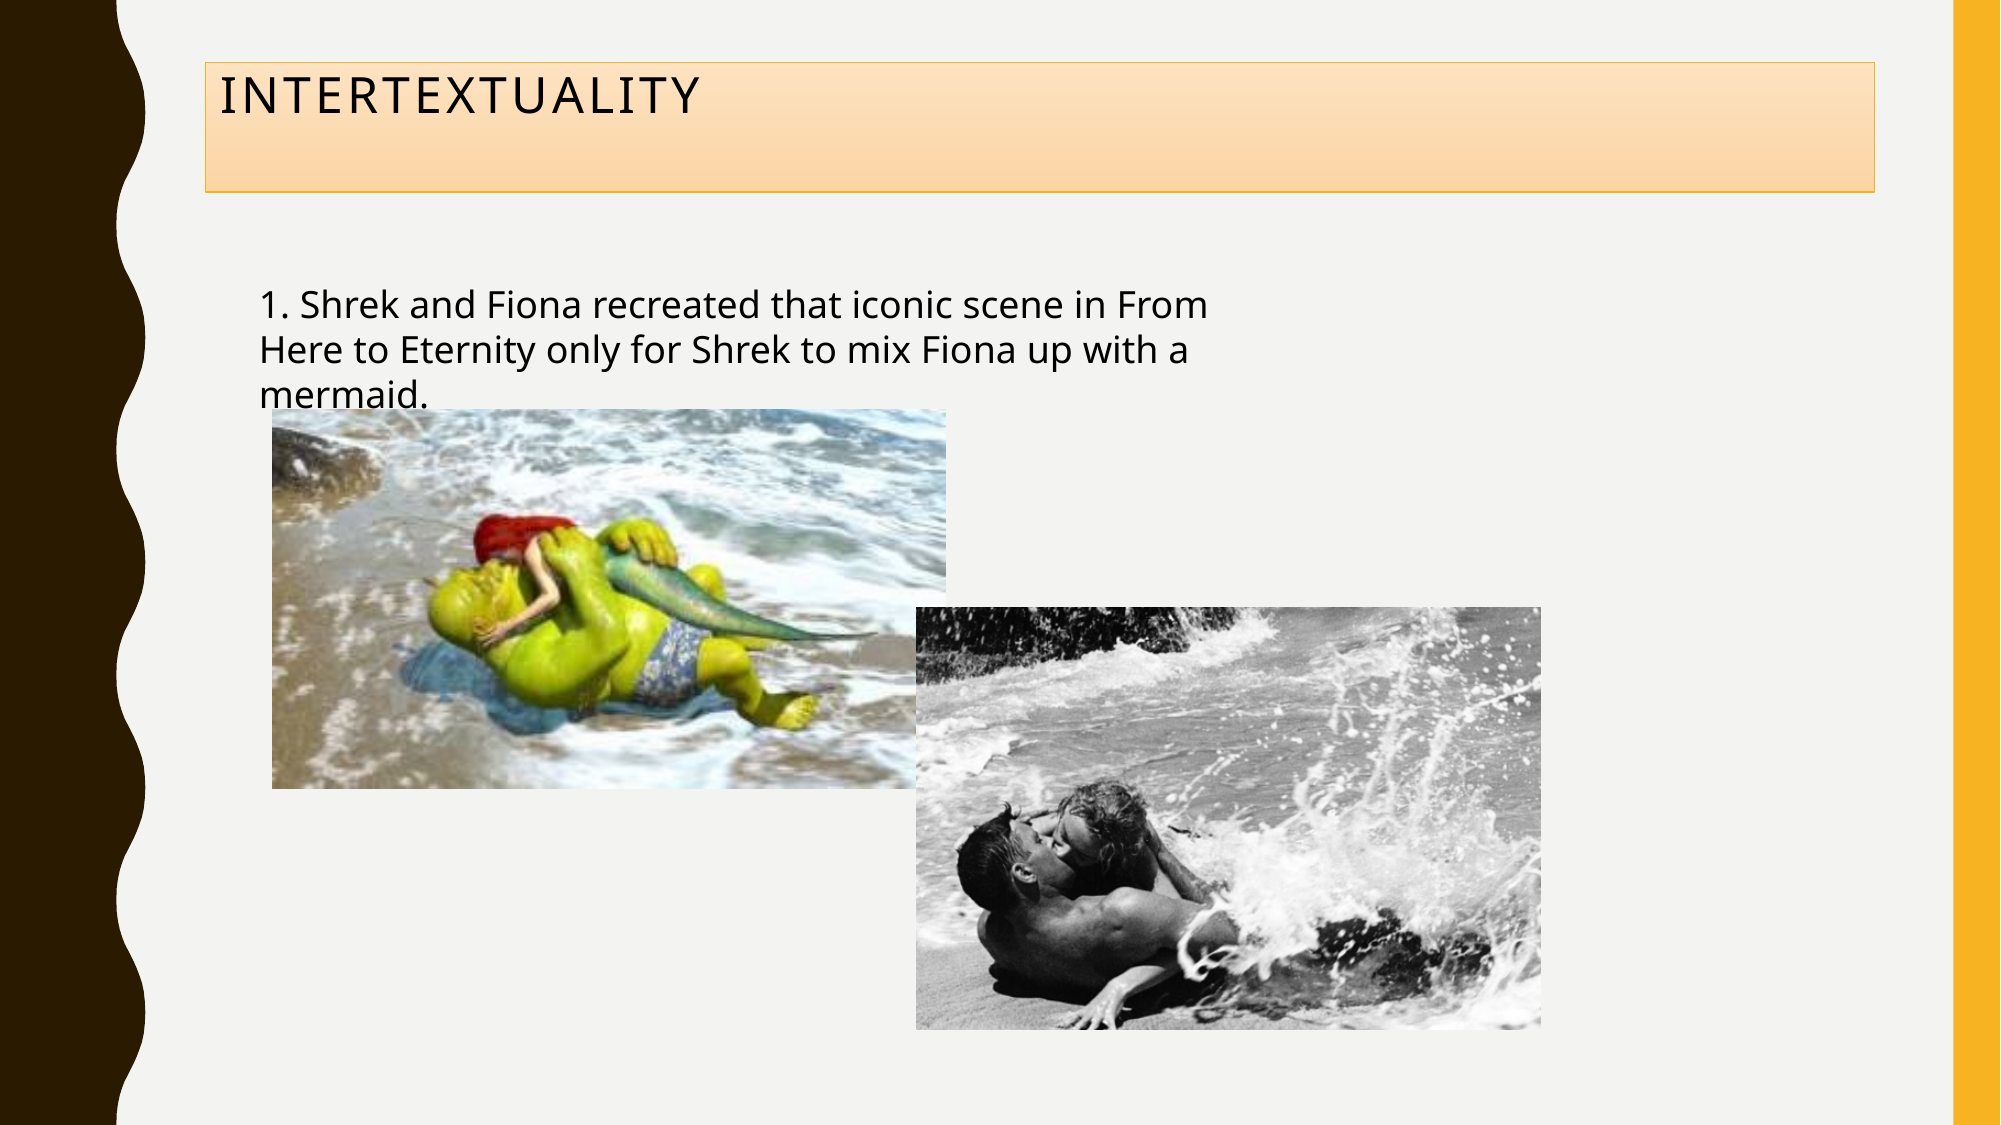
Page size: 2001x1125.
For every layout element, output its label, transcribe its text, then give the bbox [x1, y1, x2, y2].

picture [272, 409, 1541, 1030]
text_box 1. Shrek and Fiona recreated that iconic scene in From Here to Eternity only for Shrek to mix Fiona up with a mermaid. [243, 273, 1244, 424]
title INTERTEXTUALITY [205, 62, 1875, 193]
